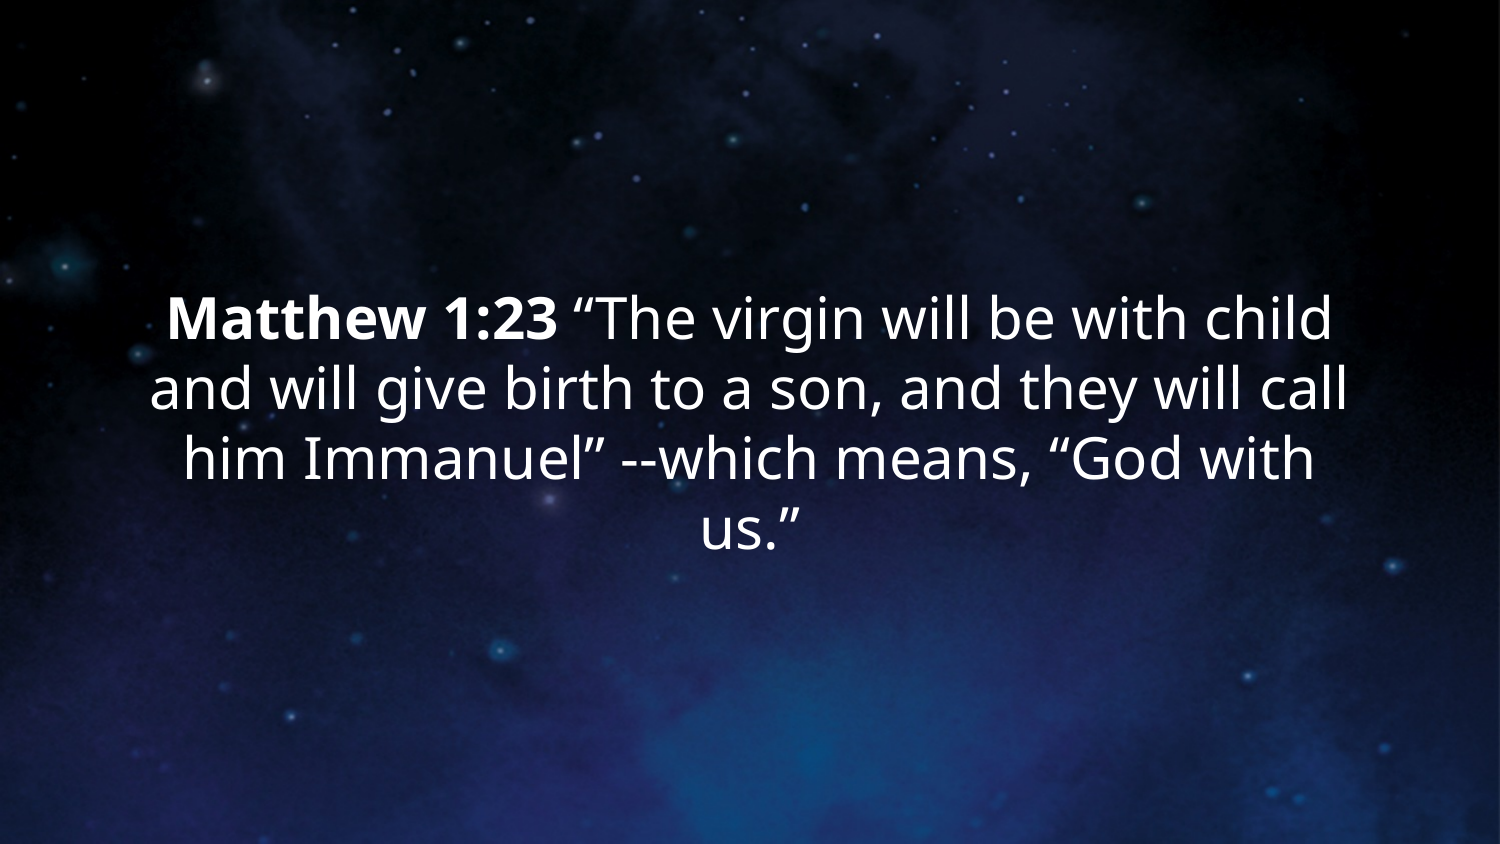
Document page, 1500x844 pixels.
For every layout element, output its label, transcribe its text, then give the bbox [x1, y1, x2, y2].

picture [0, 0, 1500, 844]
title Matthew 1:23 “The virgin will be with child and will give birth to a son, and they will call him Immanuel” --which means, “God with us.” [112, 330, 1388, 512]
